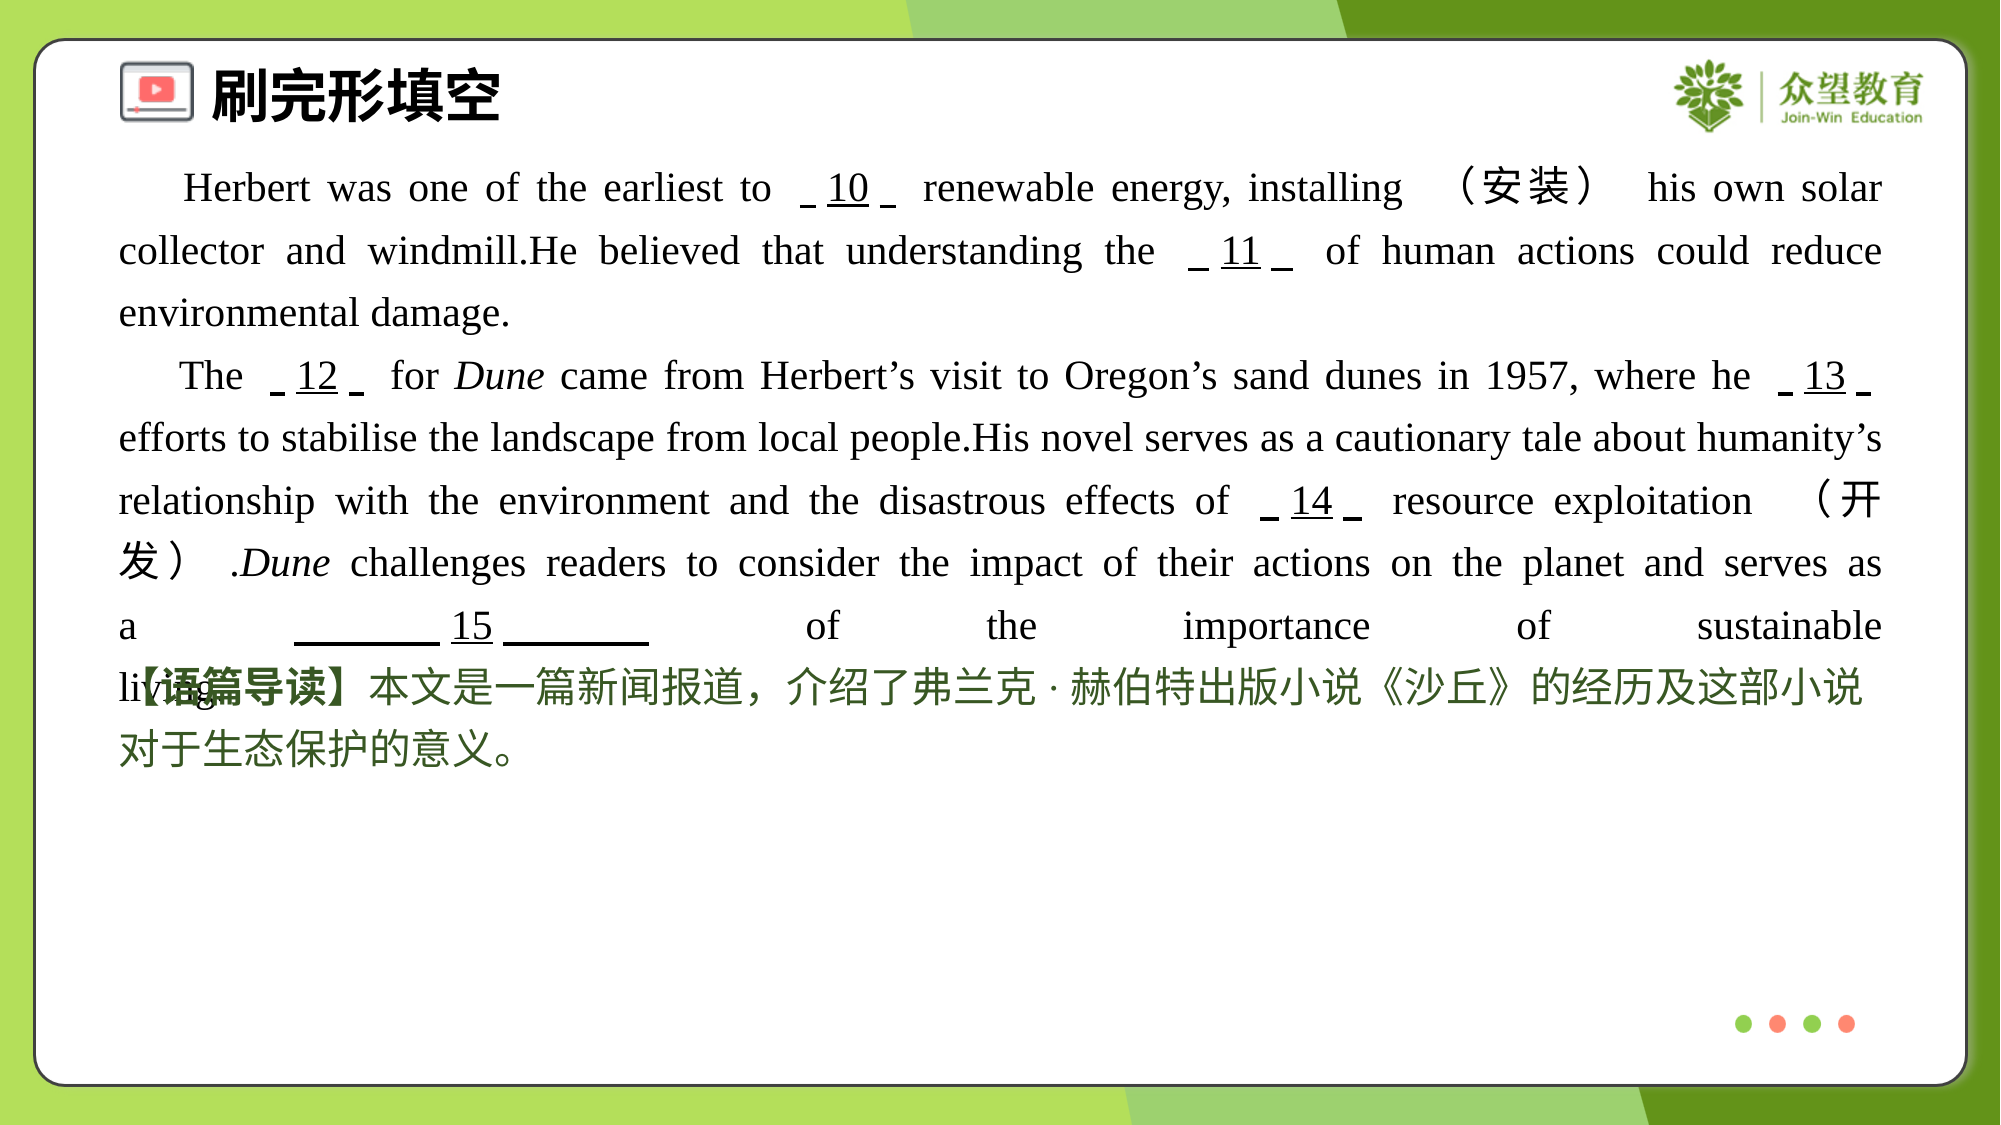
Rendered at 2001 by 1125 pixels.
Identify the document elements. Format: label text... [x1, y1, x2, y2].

text_box 【语篇导读】本文是一篇新闻报道，介绍了弗兰克·赫伯特出版小说《沙丘》的经历及这部小说对于生态保护的意义。 [118, 647, 1883, 769]
text_box Herbert was one of the earliest to . .10. . renewable energy, installing （安装） his own solar collector and windmill.He believed that understanding the . .11. . of human actions could reduce environmental damage. The . .12. . for Dune came from Herbert’s visit to Oregon’s sand dunes in 1957, where he . .13. . efforts to stabilise the landscape from local people.His novel serves as a cautionary tale about humanity’s relationship with the environment and the disastrous effects of . .14. . resource exploitation （开发）.Dune challenges readers to consider the impact of their actions on the planet and serves as a . .15. . of the importance of sustainable living.#6 [118, 147, 1883, 642]
picture [0, 0, 2000, 1125]
